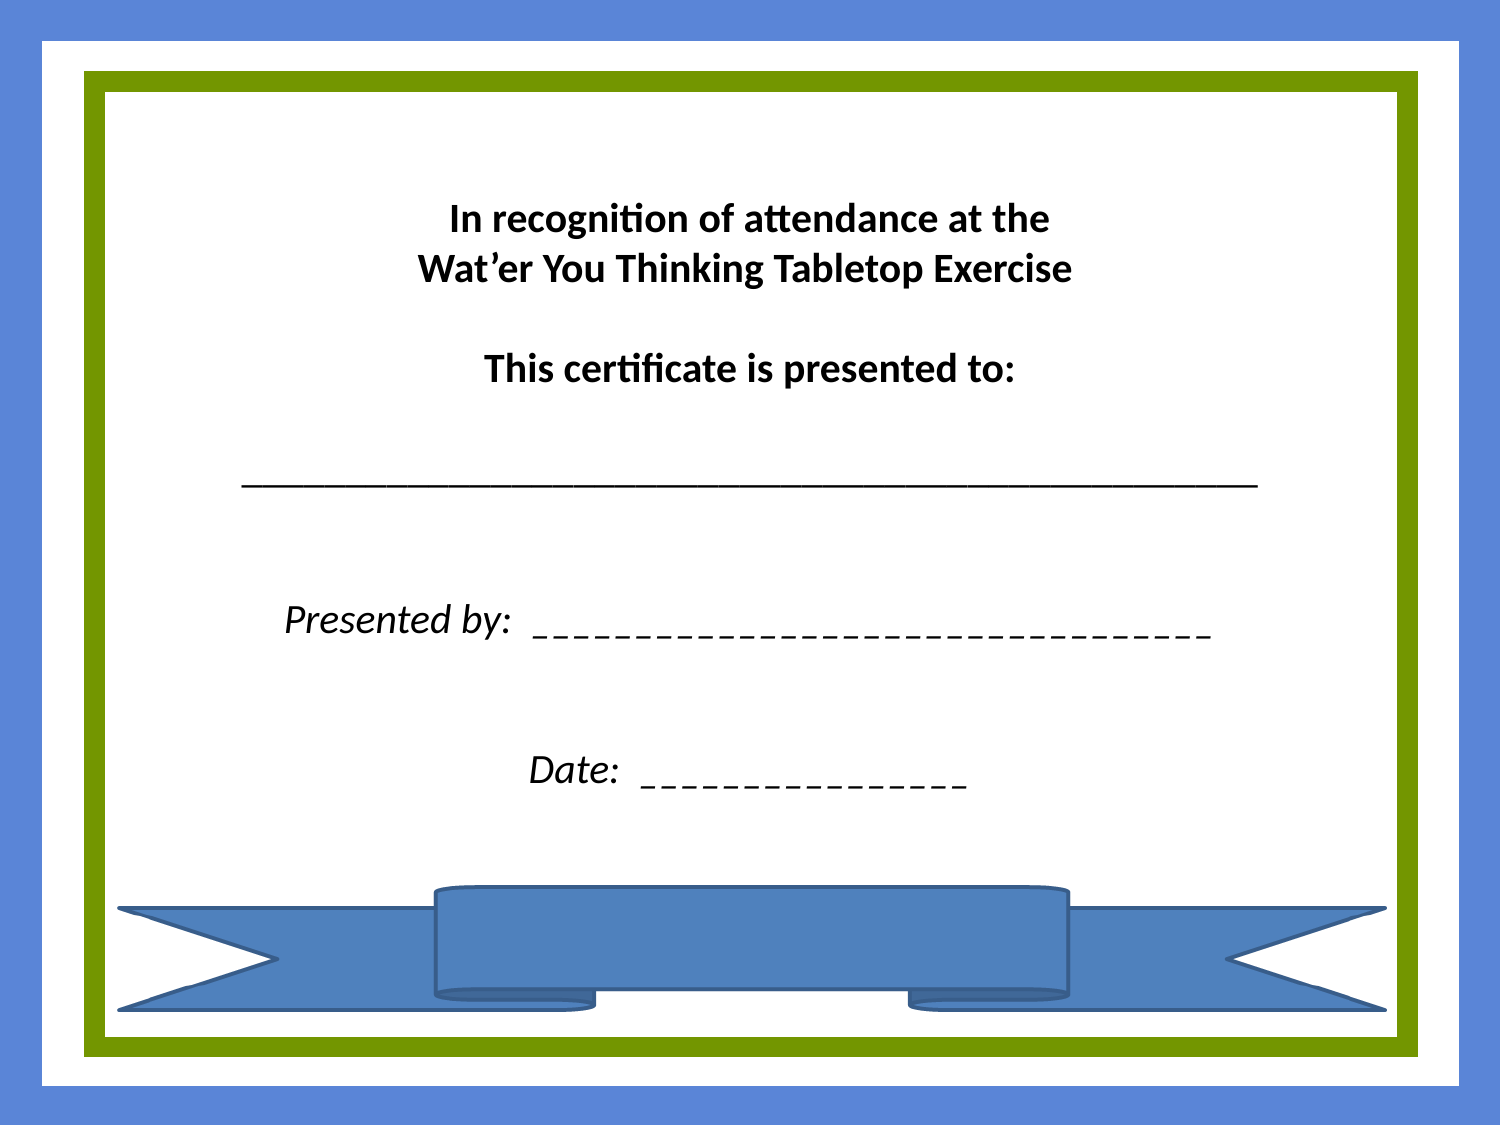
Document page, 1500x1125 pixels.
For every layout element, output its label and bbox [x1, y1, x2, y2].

list [0, 0, 1500, 1125]
